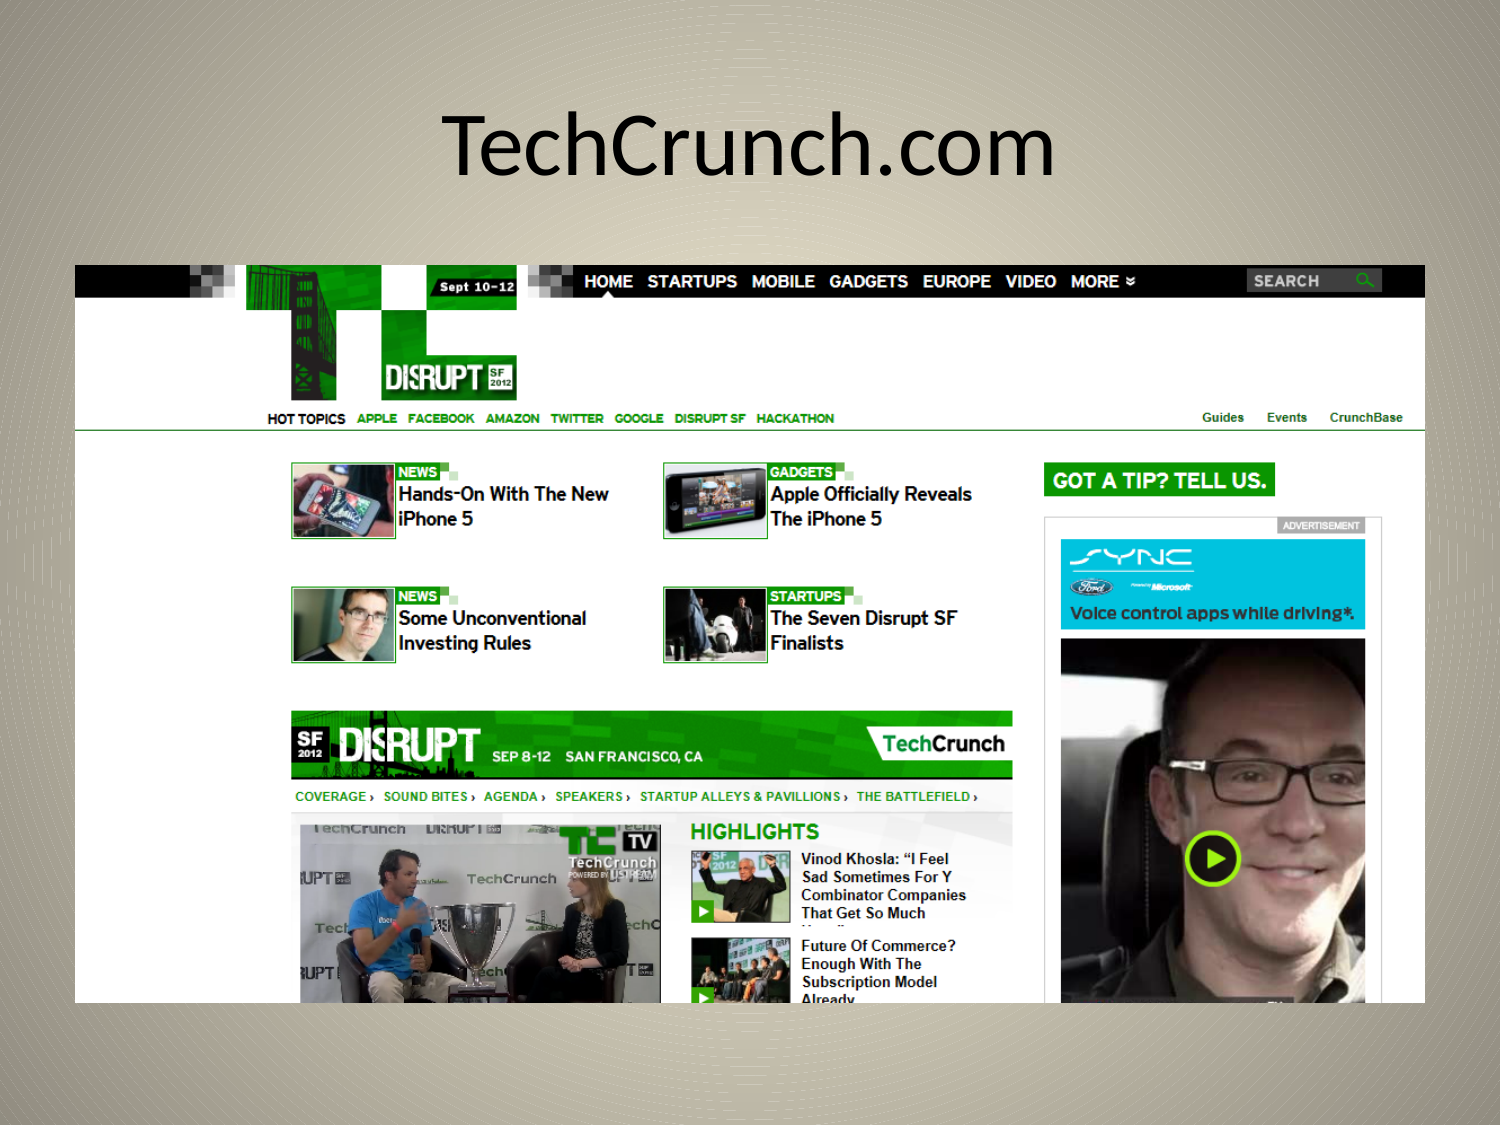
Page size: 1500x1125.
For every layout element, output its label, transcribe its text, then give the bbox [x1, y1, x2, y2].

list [74, 264, 1426, 1003]
title TechCrunch.com [75, 45, 1425, 233]
